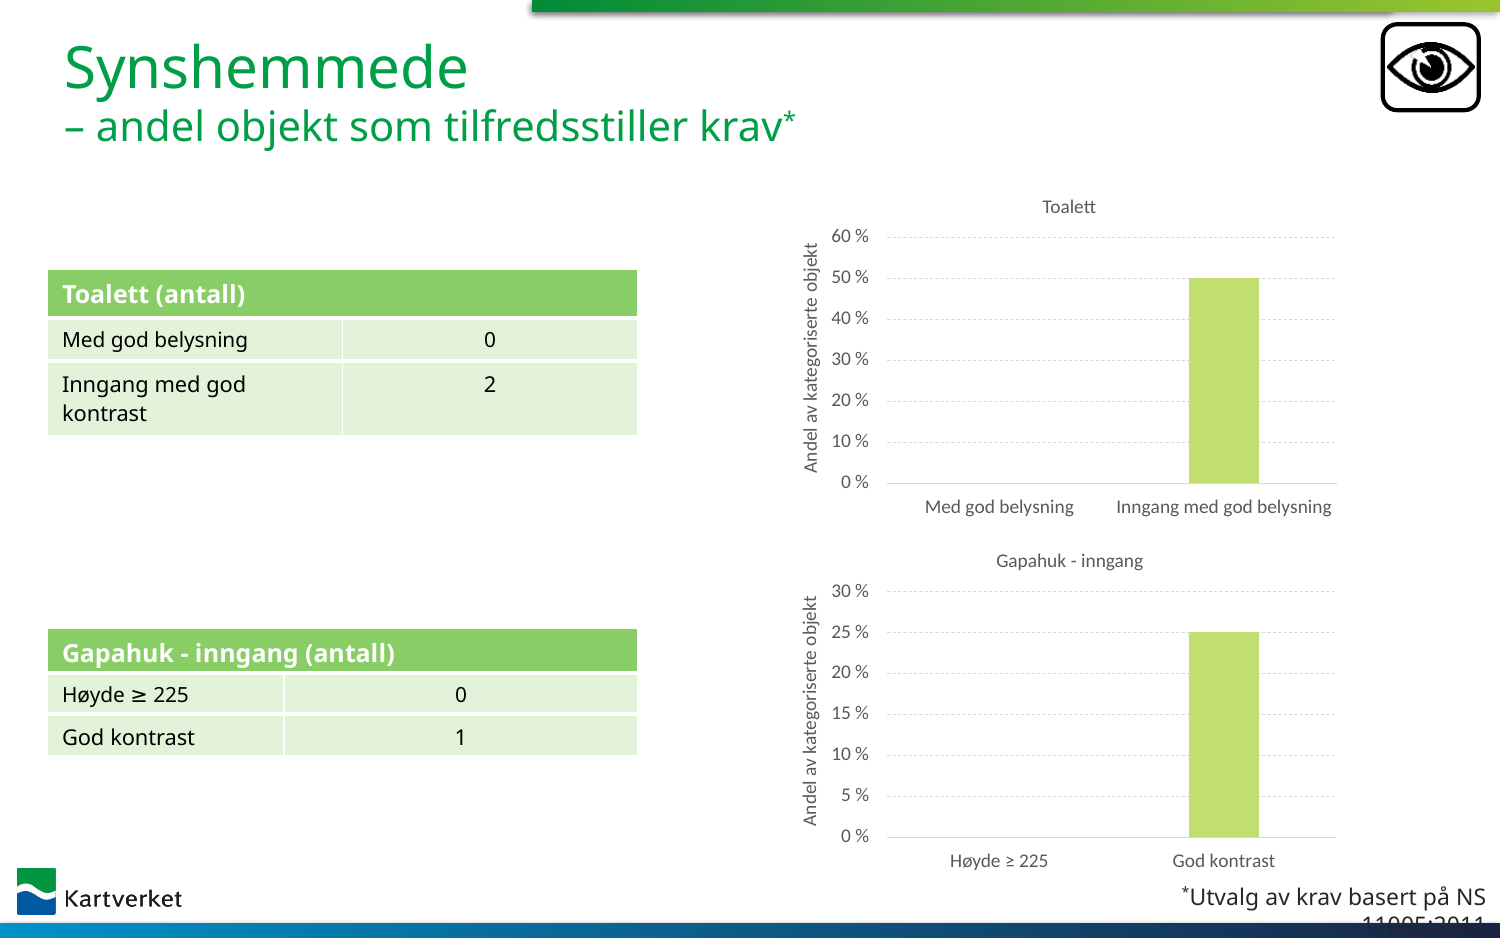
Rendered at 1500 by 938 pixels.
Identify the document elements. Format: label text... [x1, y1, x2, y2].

table_header Gapahuk - inngang (antall) [48, 629, 637, 671]
table_cell Inngang med god kontrast [48, 363, 342, 435]
table_cell 0 [343, 320, 637, 359]
table_header Toalett (antall) [48, 270, 637, 316]
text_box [1382, 24, 1480, 111]
table_cell God kontrast [48, 716, 283, 755]
table_cell Med god belysning [48, 320, 342, 359]
table_cell 1 [285, 716, 637, 755]
table_cell 2 [343, 363, 637, 435]
text_box Synshemmede – andel objekt som tilfredsstiller krav* [49, 24, 1431, 158]
picture [791, 541, 1348, 880]
text_box *Utvalg av krav basert på NS 11005:2011 [1068, 873, 1500, 938]
table_cell Høyde ≥ 225 [48, 675, 283, 712]
table_cell 0 [285, 675, 637, 712]
picture [791, 187, 1348, 526]
